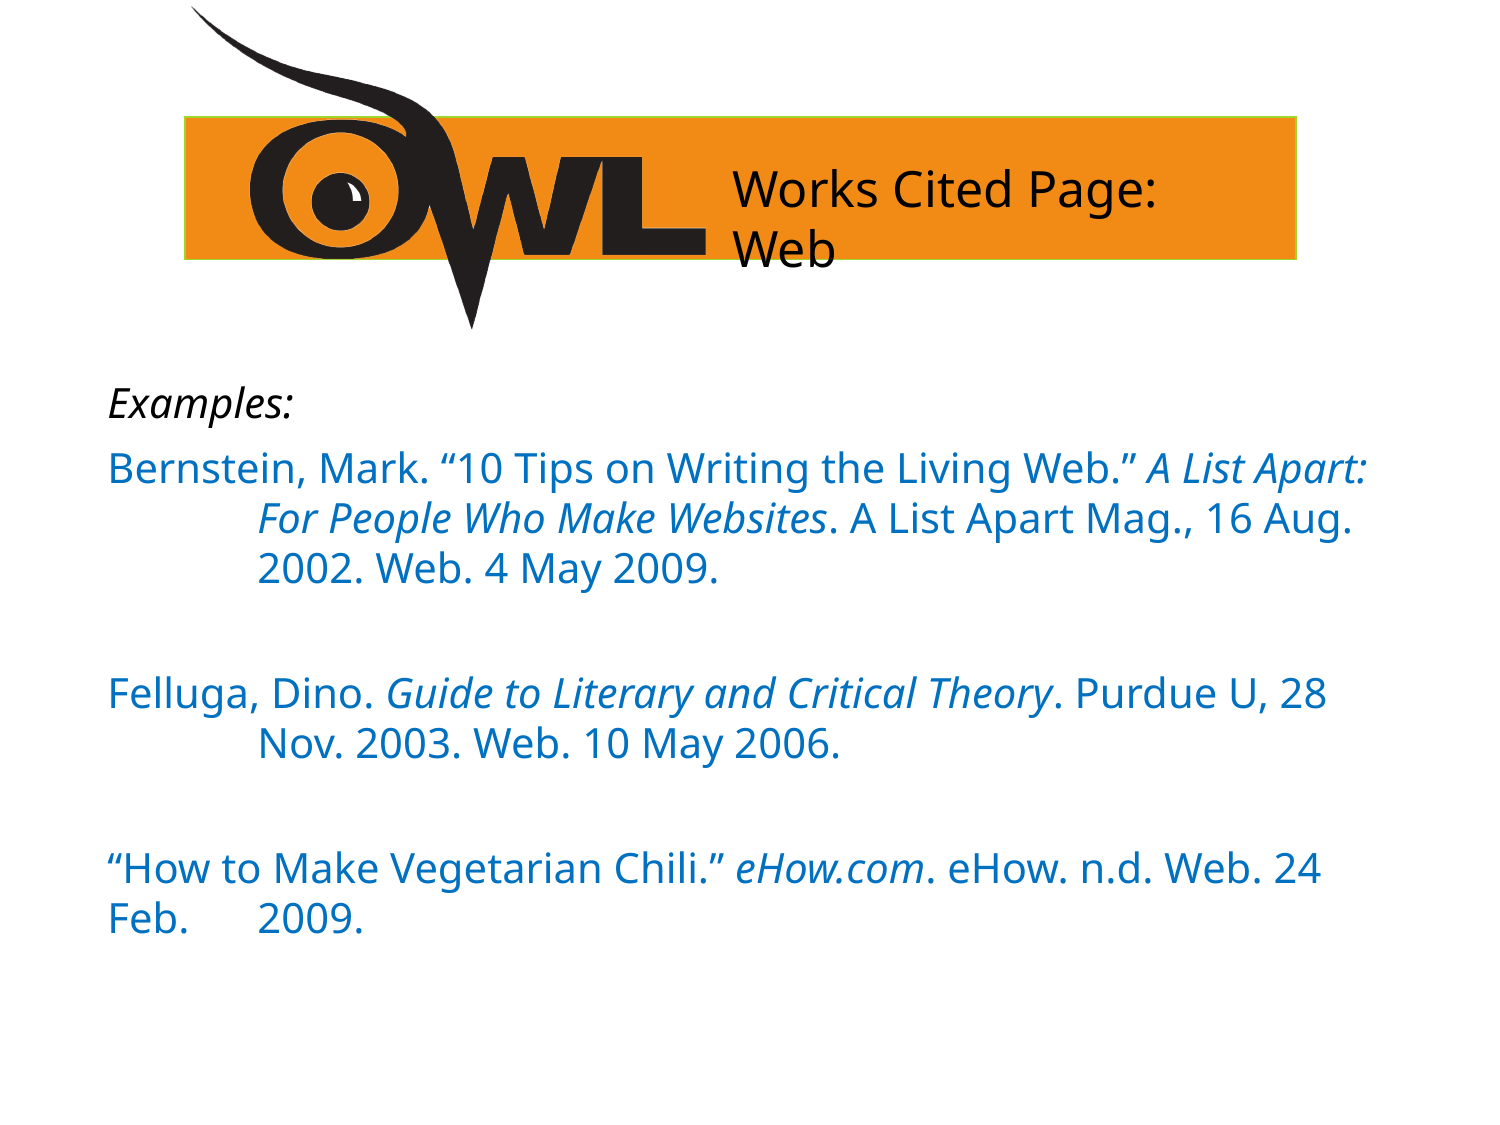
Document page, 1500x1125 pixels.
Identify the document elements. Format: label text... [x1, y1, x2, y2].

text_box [184, 0, 1297, 332]
text_box Examples: Bernstein, Mark. “10 Tips on Writing the Living Web.” A List Apart: For People Who Make Websites. A List Apart Mag., 16 Aug. 2002. Web. 4 May 2009. Felluga, Dino. Guide to Literary and Critical Theory. Purdue U, 28 Nov. 2003. Web. 10 May 2006. “How to Make Vegetarian Chili.” eHow.com. eHow. n.d. Web. 24 Feb. 2009. [92, 369, 1408, 955]
